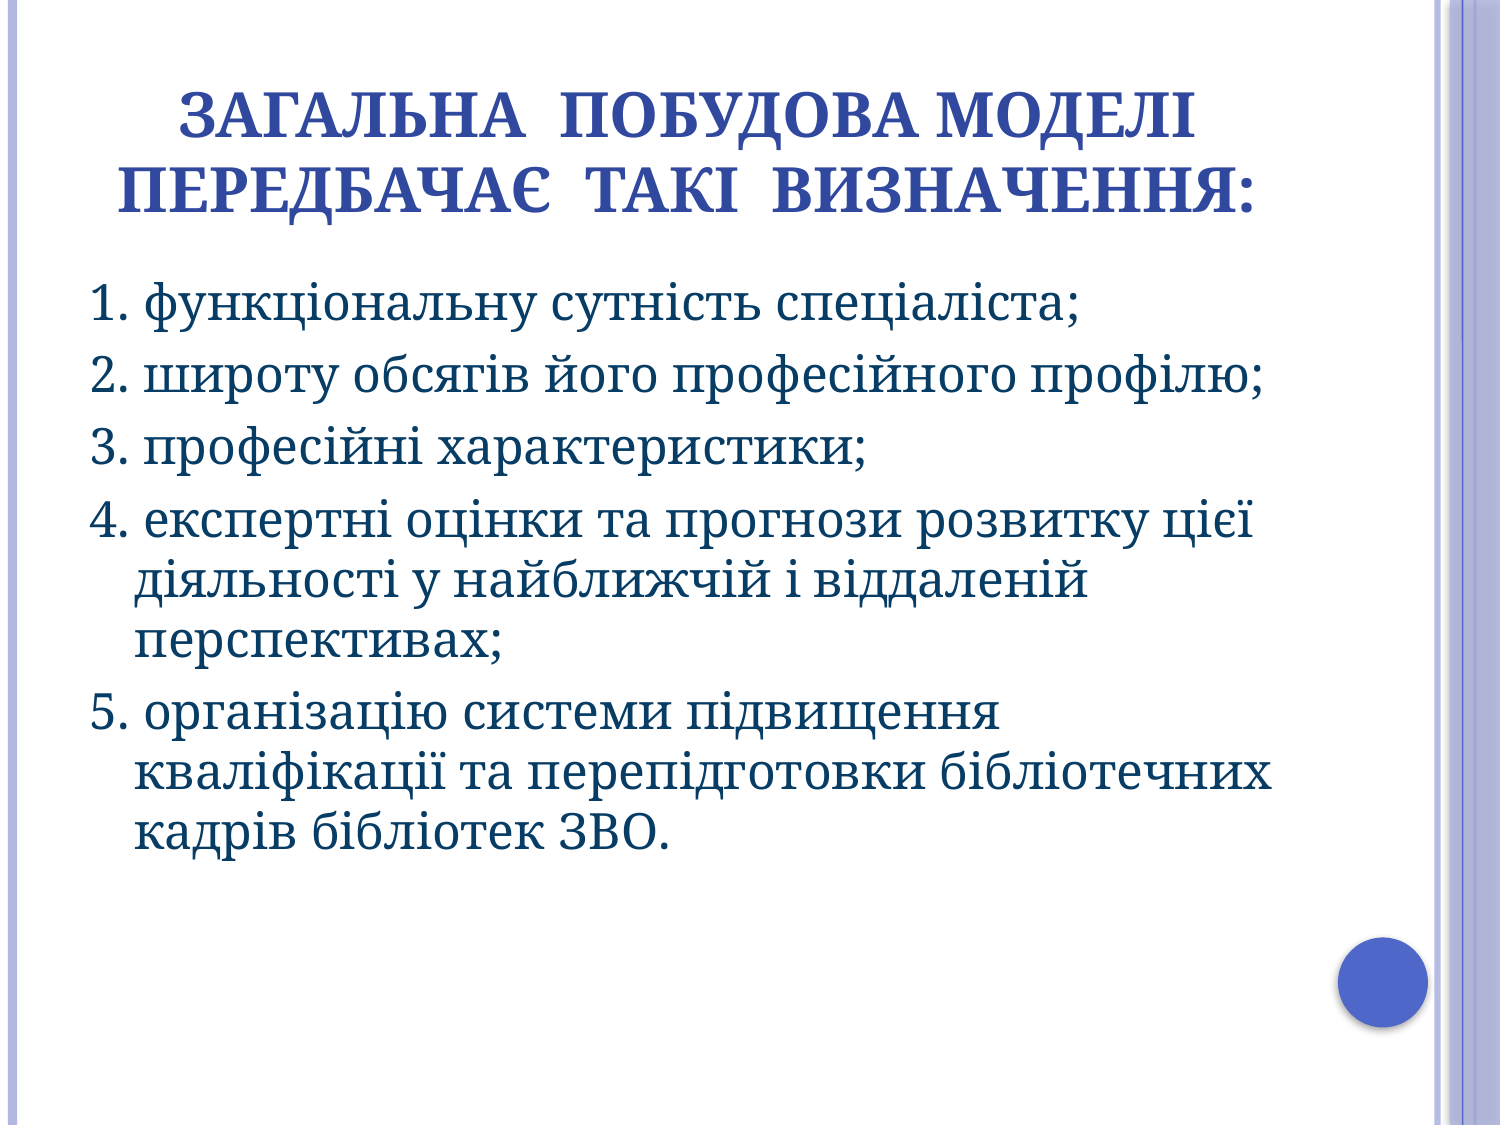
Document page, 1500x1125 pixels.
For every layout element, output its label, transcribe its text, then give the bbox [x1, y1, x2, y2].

list 1. функціональну сутність спеціаліста; 2. широту обсягів його професійного профілю; 3. професійні характеристики; 4. експертні оцінки та прогнози розвитку цієї діяльності у найближчій і віддаленій перспективах; 5. організацію системи підвищення кваліфікації та перепідготовки бібліотечних кадрів бібліотек ЗВО. [75, 262, 1300, 1062]
title Загальна побудова моделі передбачає такі визначення: [75, 45, 1300, 233]
